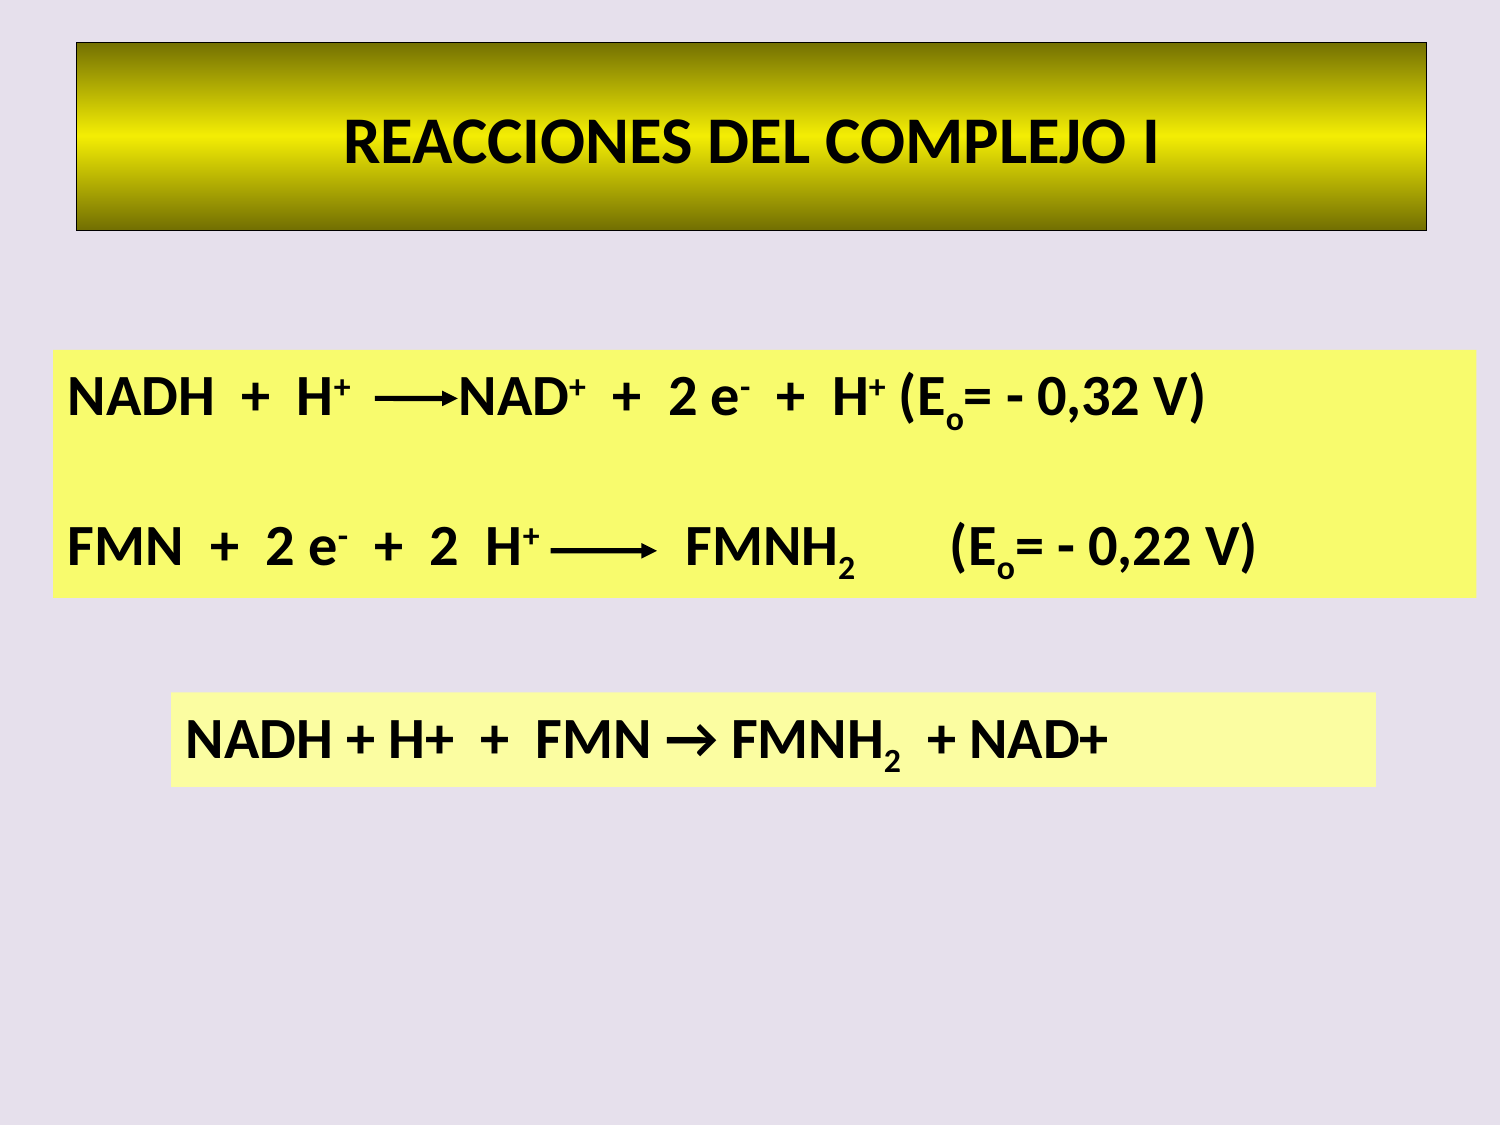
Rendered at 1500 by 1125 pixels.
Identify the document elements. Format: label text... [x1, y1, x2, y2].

title REACCIONES DEL COMPLEJO I [76, 42, 1427, 231]
text_box NADH + H+ + FMN → FMNH2 + NAD+ [171, 692, 1376, 787]
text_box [52, 349, 1477, 599]
